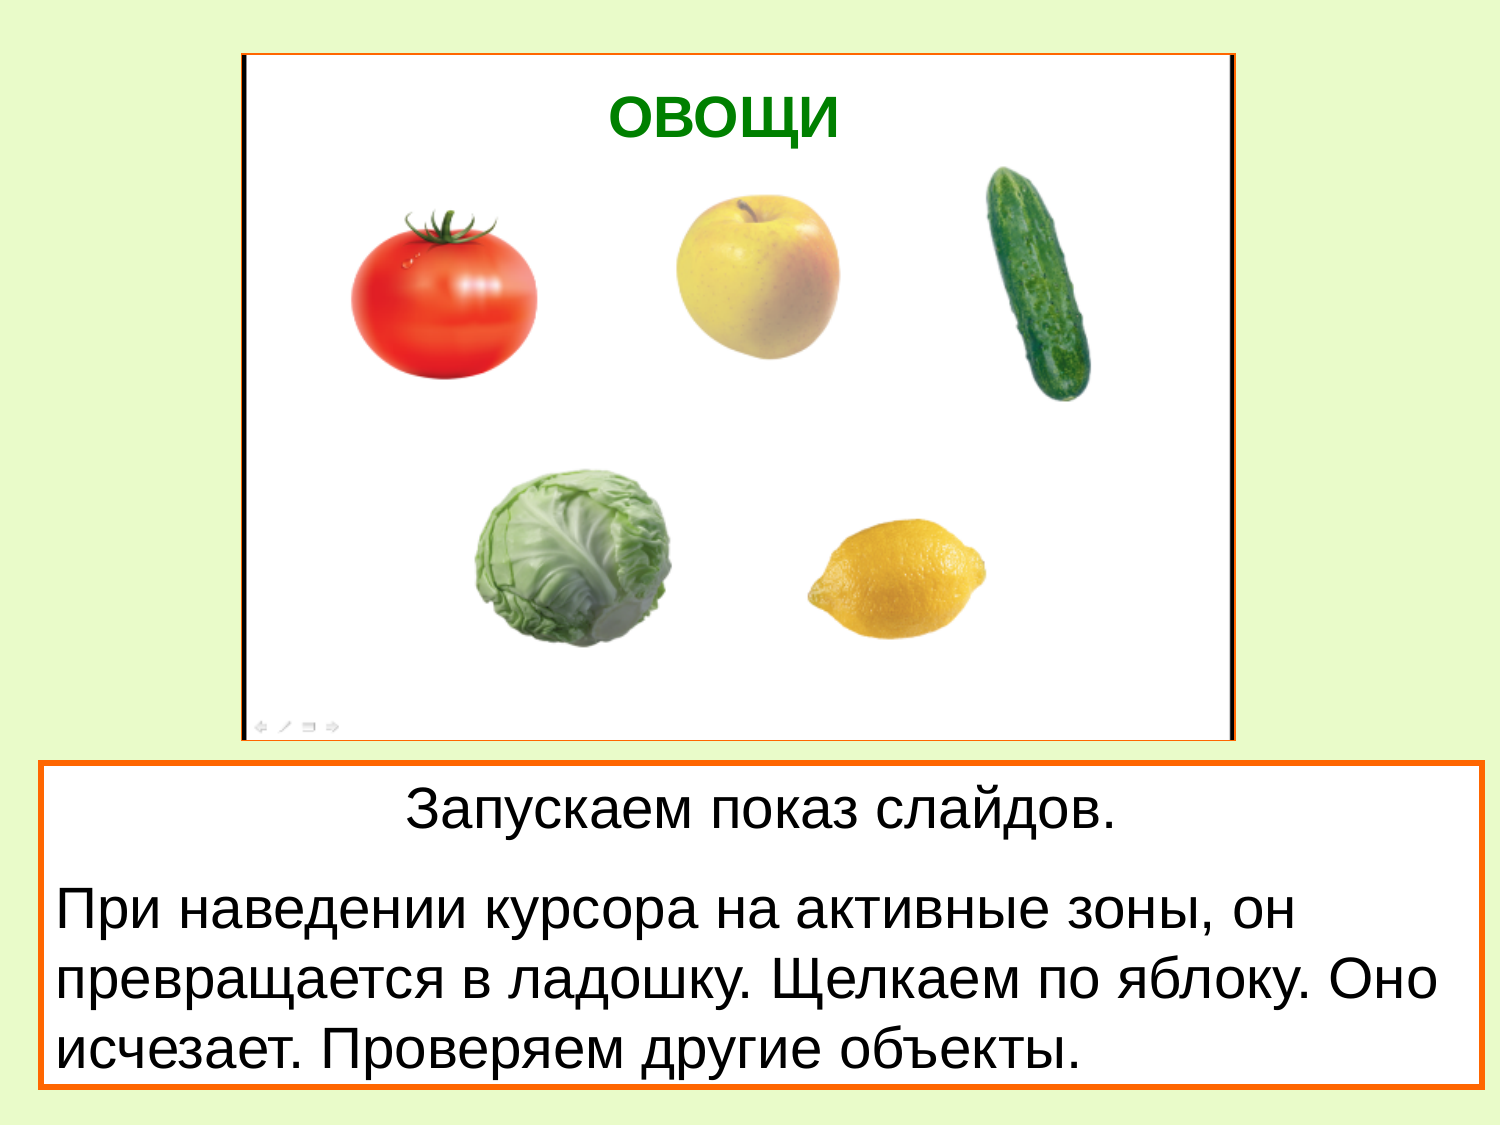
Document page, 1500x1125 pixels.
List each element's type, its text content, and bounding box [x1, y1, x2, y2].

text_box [242, 54, 1235, 740]
text_box Запускаем показ слайдов. При наведении курсора на активные зоны, он превращается в ладошку. Щелкаем по яблоку. Оно исчезает. Проверяем другие объекты. [41, 763, 1483, 1088]
